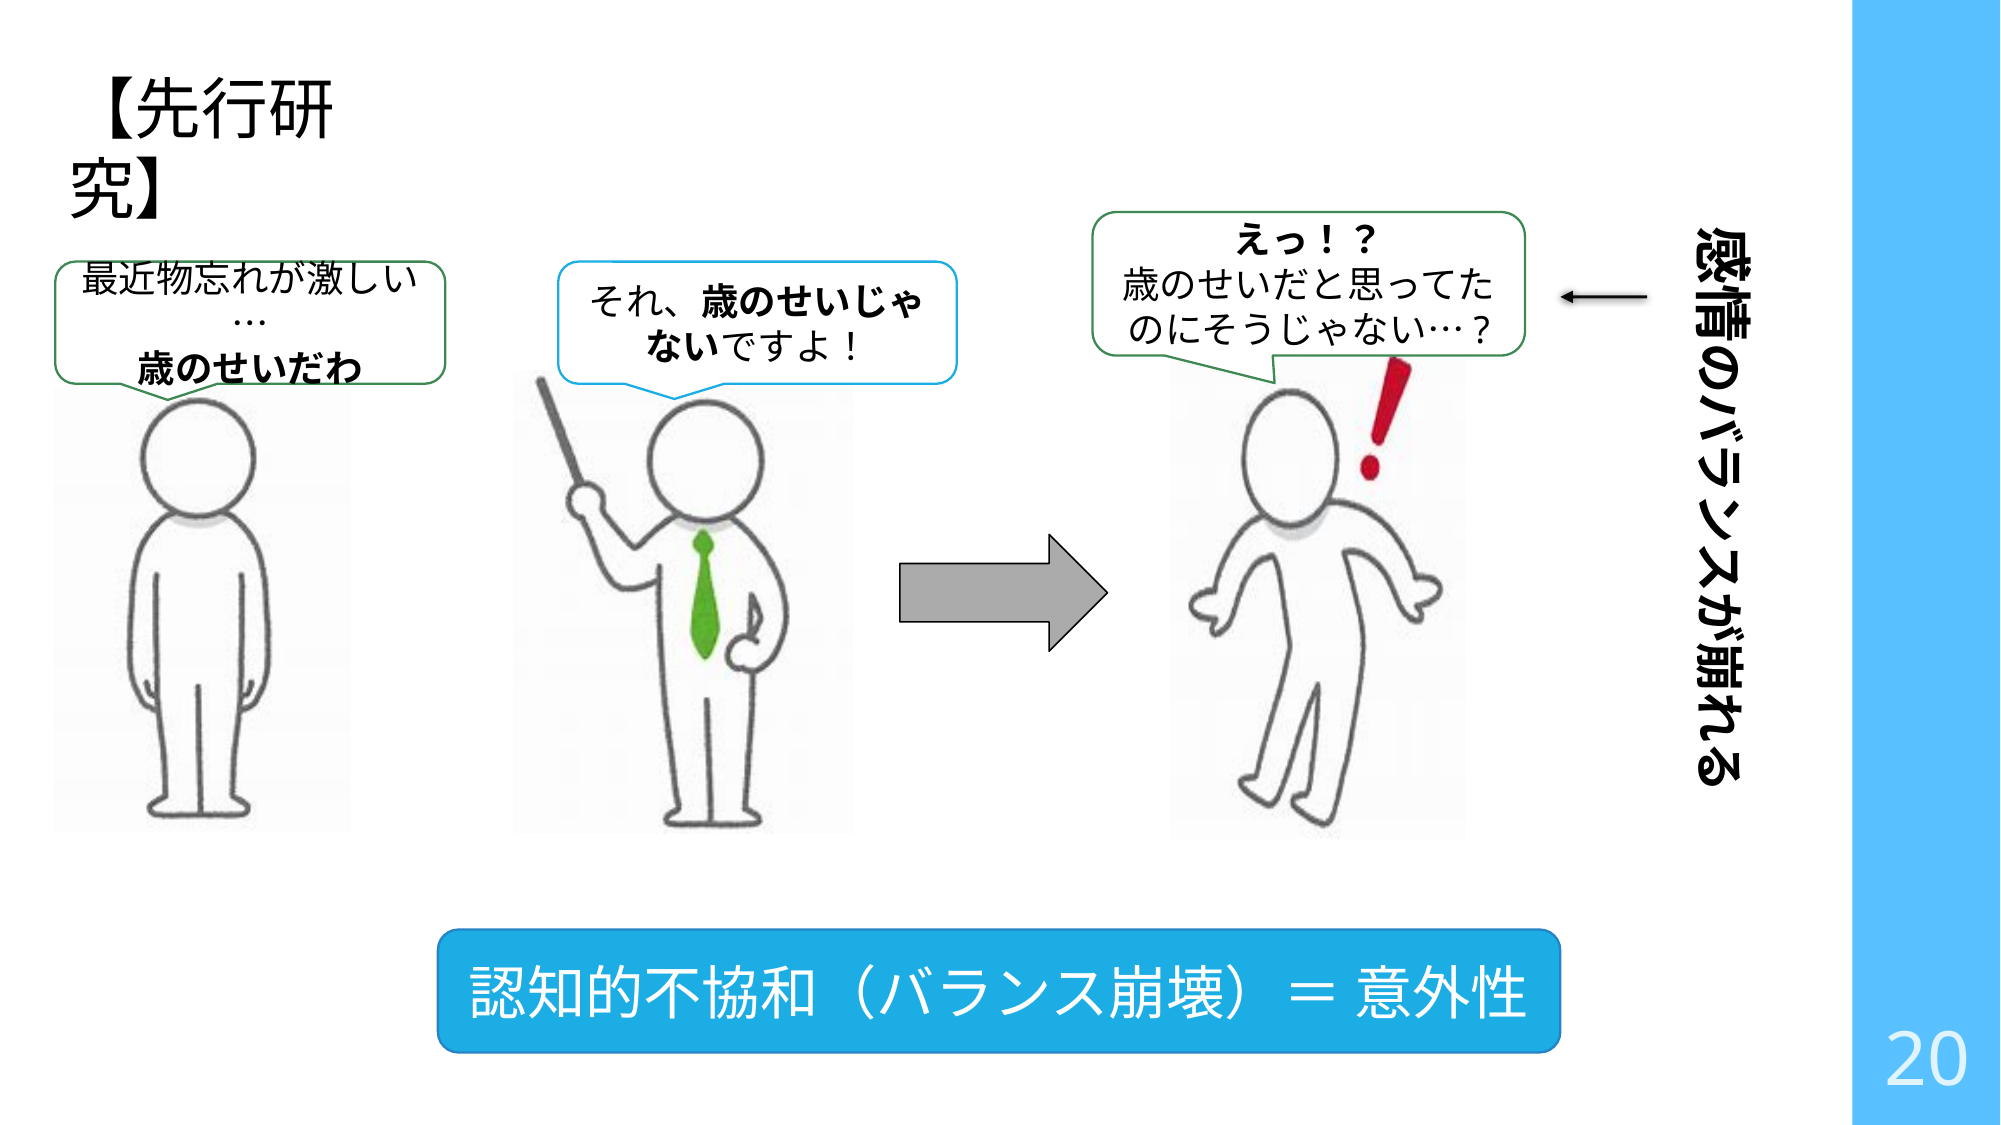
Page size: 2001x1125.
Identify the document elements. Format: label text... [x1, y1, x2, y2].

text_box [899, 533, 1109, 652]
text_box それ、歳のせいじゃないですよ！ [556, 260, 958, 385]
picture [53, 387, 351, 832]
slide_number 20 [1852, 1012, 2000, 1110]
text_box えっ！？ 歳のせいだと思ってたのにそうじゃない…? [1091, 210, 1527, 357]
text_box 【先行研究】 [53, 59, 450, 235]
picture [512, 369, 853, 835]
text_box 認知的不協和（バランス崩壊）＝ 意外性 [436, 928, 1562, 1054]
picture [1170, 342, 1466, 840]
text_box 感情のバランスが崩れる [1665, 211, 1767, 815]
text_box 最近物忘れが激しい… 歳のせいだわ [54, 260, 447, 385]
